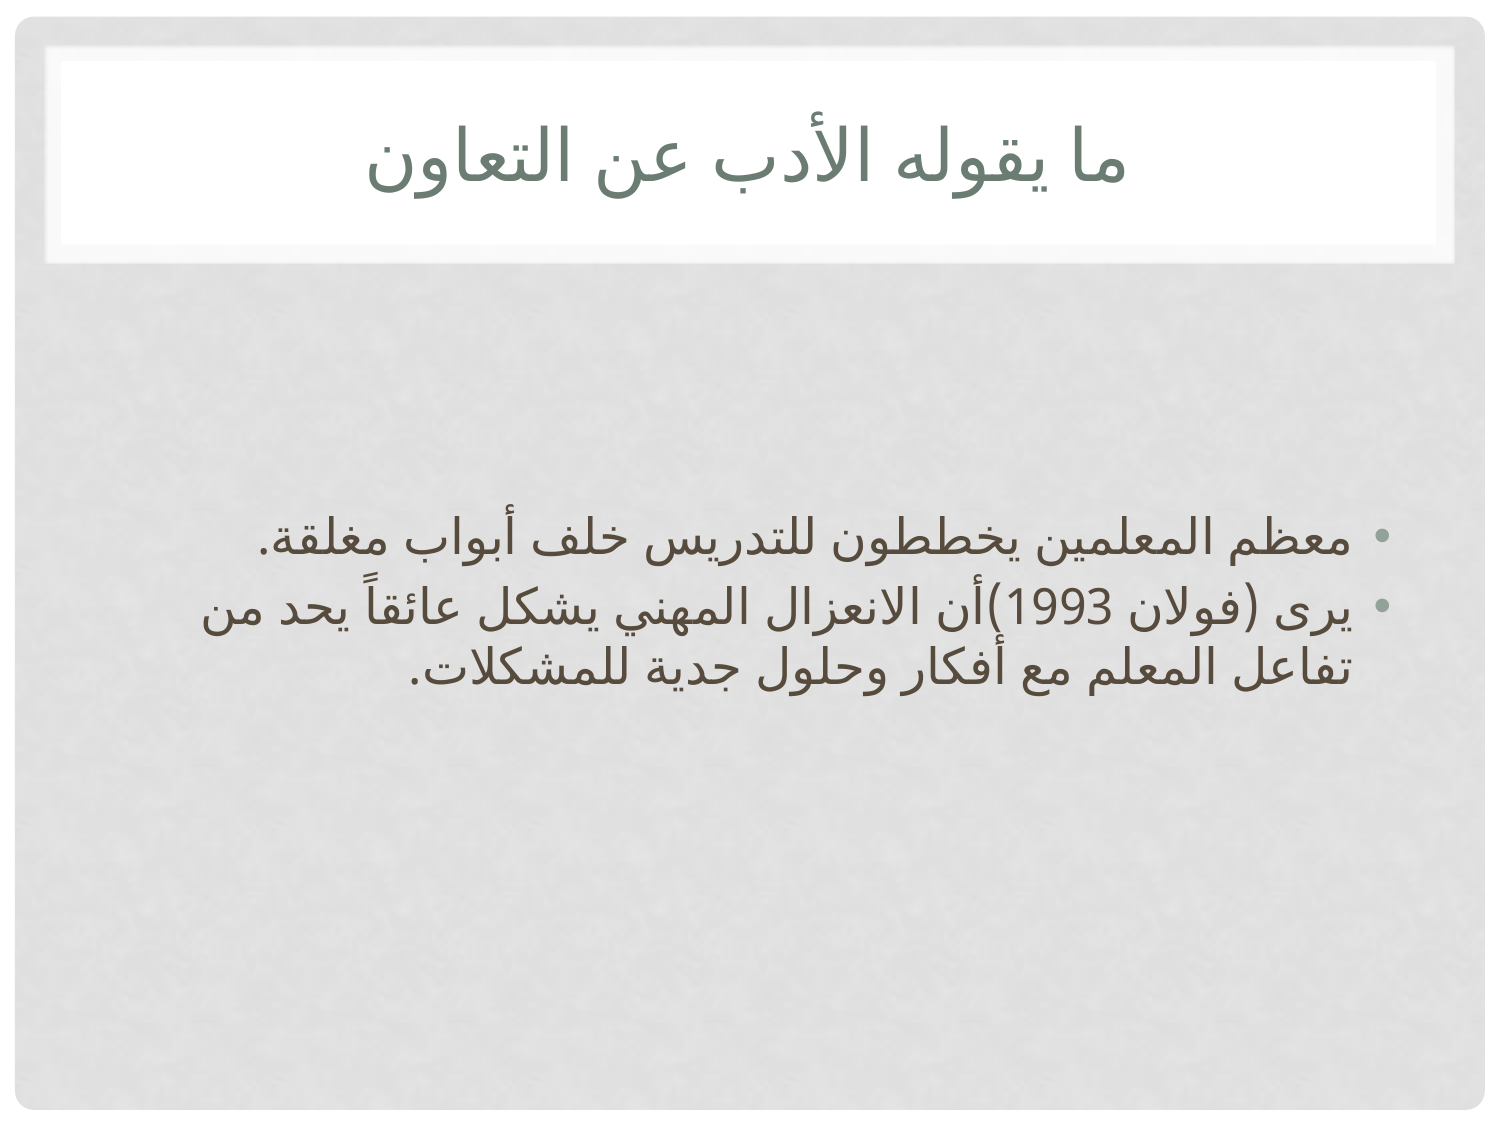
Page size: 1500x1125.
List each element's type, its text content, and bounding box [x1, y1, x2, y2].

list معظم المعلمين يخططون للتدريس خلف أبواب مغلقة. يرى (فولان 1993)أن الانعزال المهني يشكل عائقاً يحد من تفاعل المعلم مع أفكار وحلول جدية للمشكلات. [75, 287, 1425, 1005]
title ما يقوله الأدب عن التعاون [69, 66, 1425, 238]
